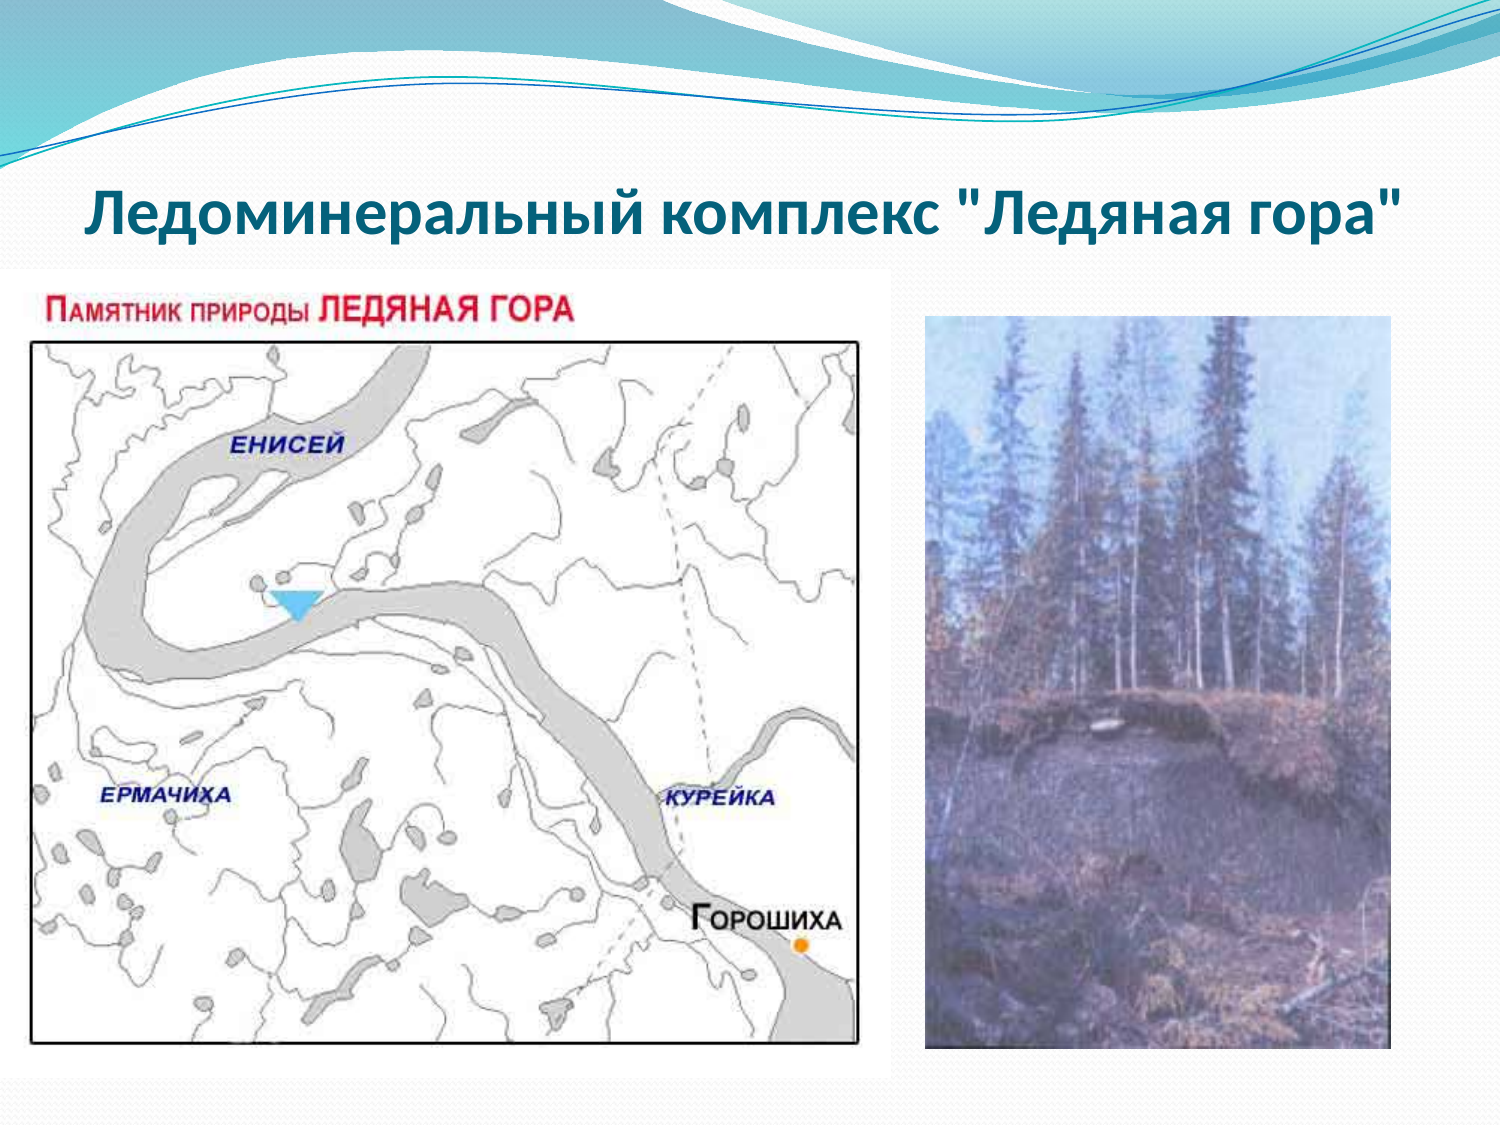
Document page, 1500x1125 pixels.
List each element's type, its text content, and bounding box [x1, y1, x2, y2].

title Ледоминеральный комплекс "Ледяная гора" [70, 140, 1421, 329]
picture [925, 316, 1391, 1049]
picture [0, 269, 891, 1079]
